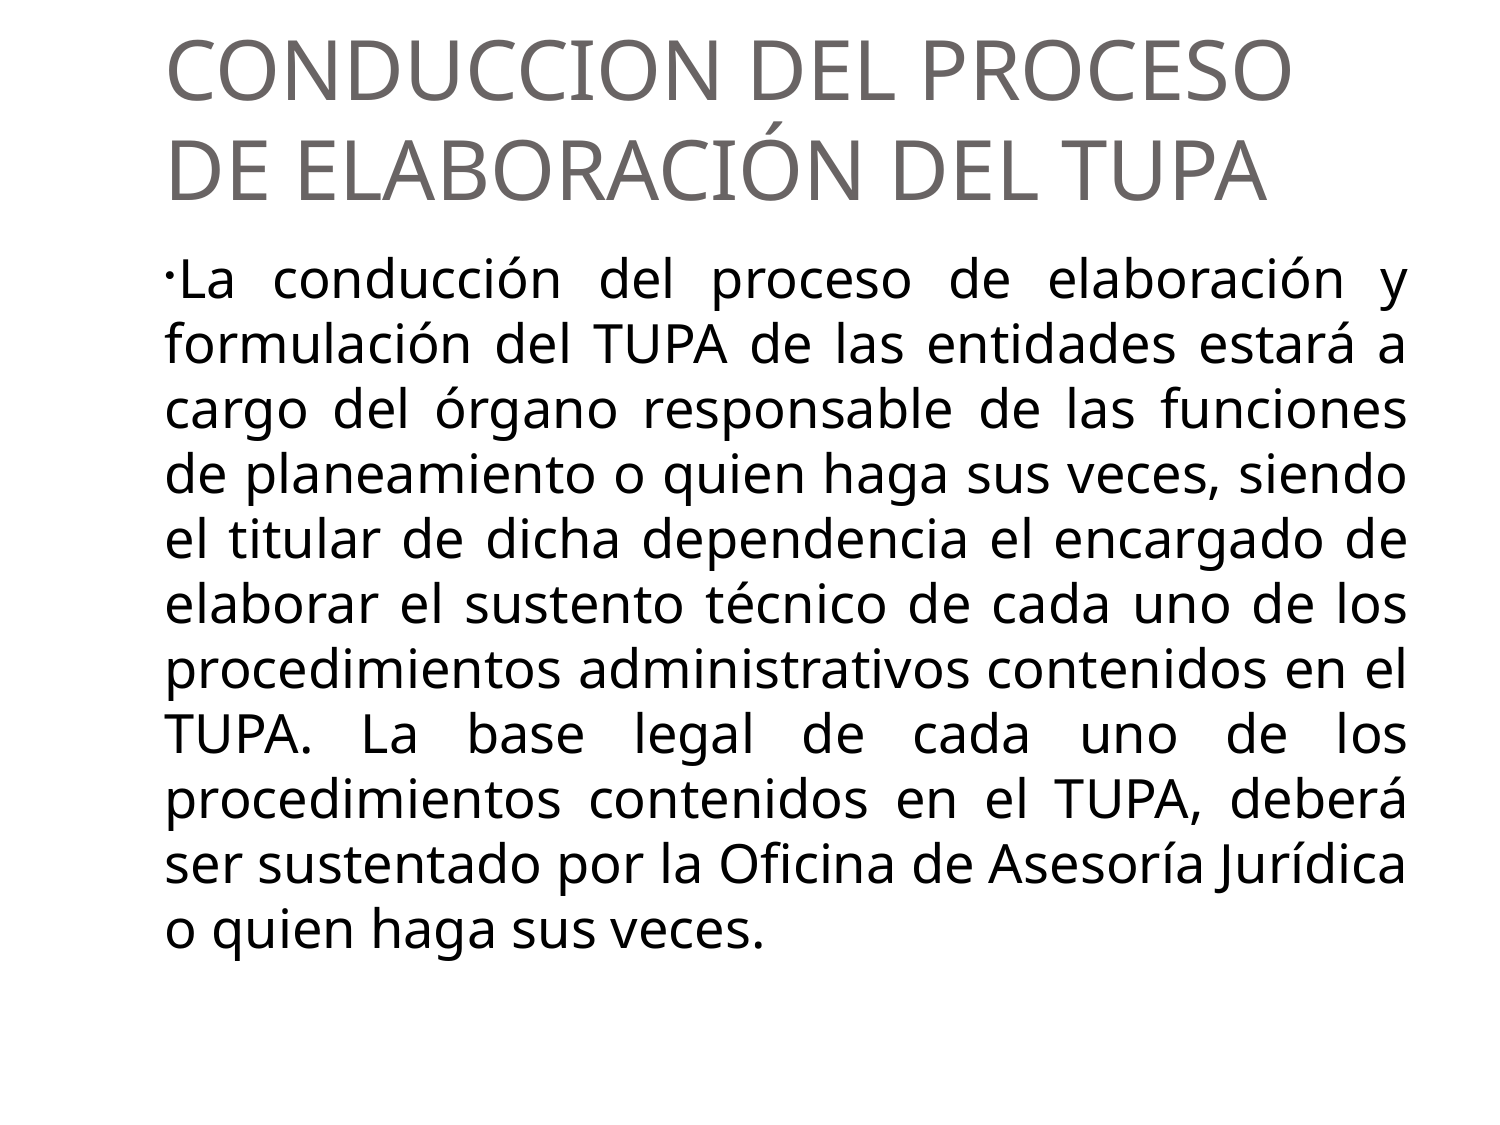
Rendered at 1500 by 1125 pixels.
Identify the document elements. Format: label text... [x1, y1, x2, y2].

text_box La conducción del proceso de elaboración y formulación del TUPA de las entidades estará a cargo del órgano responsable de las funciones de planeamiento o quien haga sus veces, siendo el titular de dicha dependencia el encargado de elaborar el sustento técnico de cada uno de los procedimientos administrativos contenidos en el TUPA. La base legal de cada uno de los procedimientos contenidos en el TUPA, deberá ser sustentado por la Oficina de Asesoría Jurídica o quien haga sus veces. [150, 237, 1425, 988]
text_box CONDUCCION DEL PROCESO DE ELABORACIÓN DEL TUPA [150, 45, 1425, 233]
